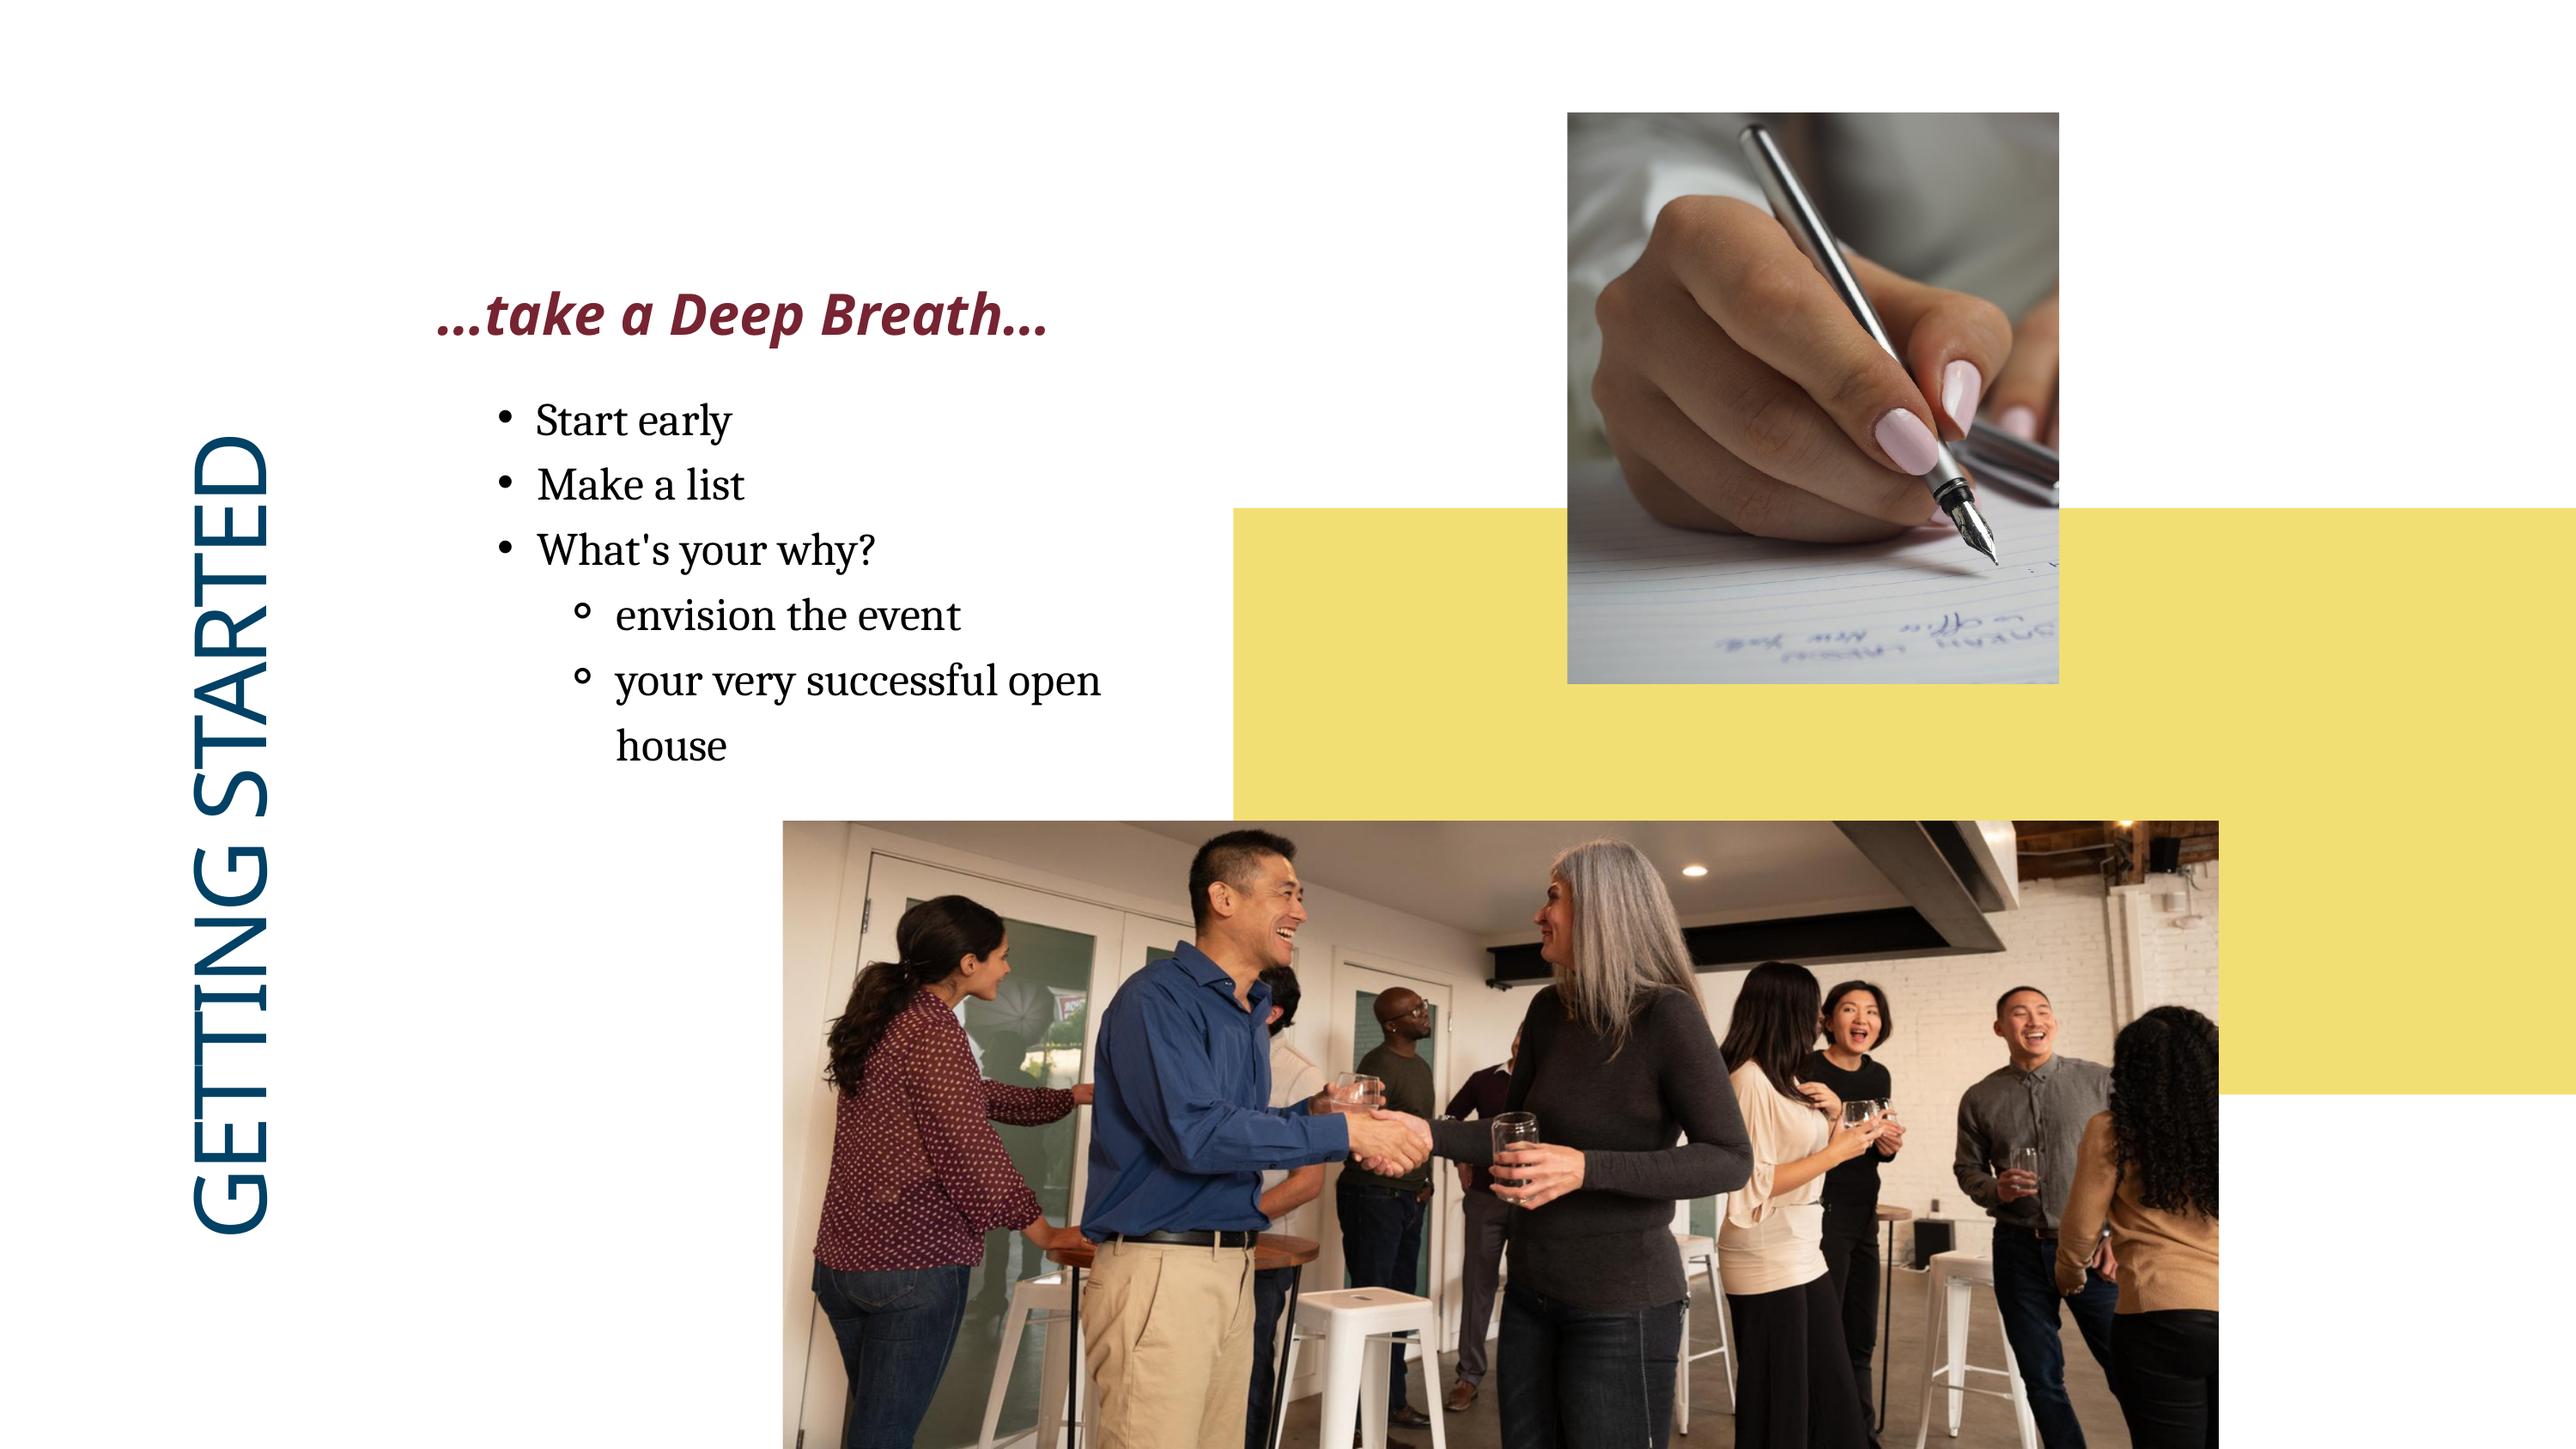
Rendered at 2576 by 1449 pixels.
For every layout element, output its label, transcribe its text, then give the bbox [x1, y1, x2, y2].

text_box GETTING STARTED [186, 187, 287, 1241]
text_box Start early Make a list What's your why? envision the event your very successful open house [458, 379, 1153, 835]
text_box [1233, 507, 2576, 1094]
picture [782, 820, 2220, 1449]
picture [1567, 112, 2060, 684]
text_box …take a Deep Breath… [437, 276, 1174, 347]
